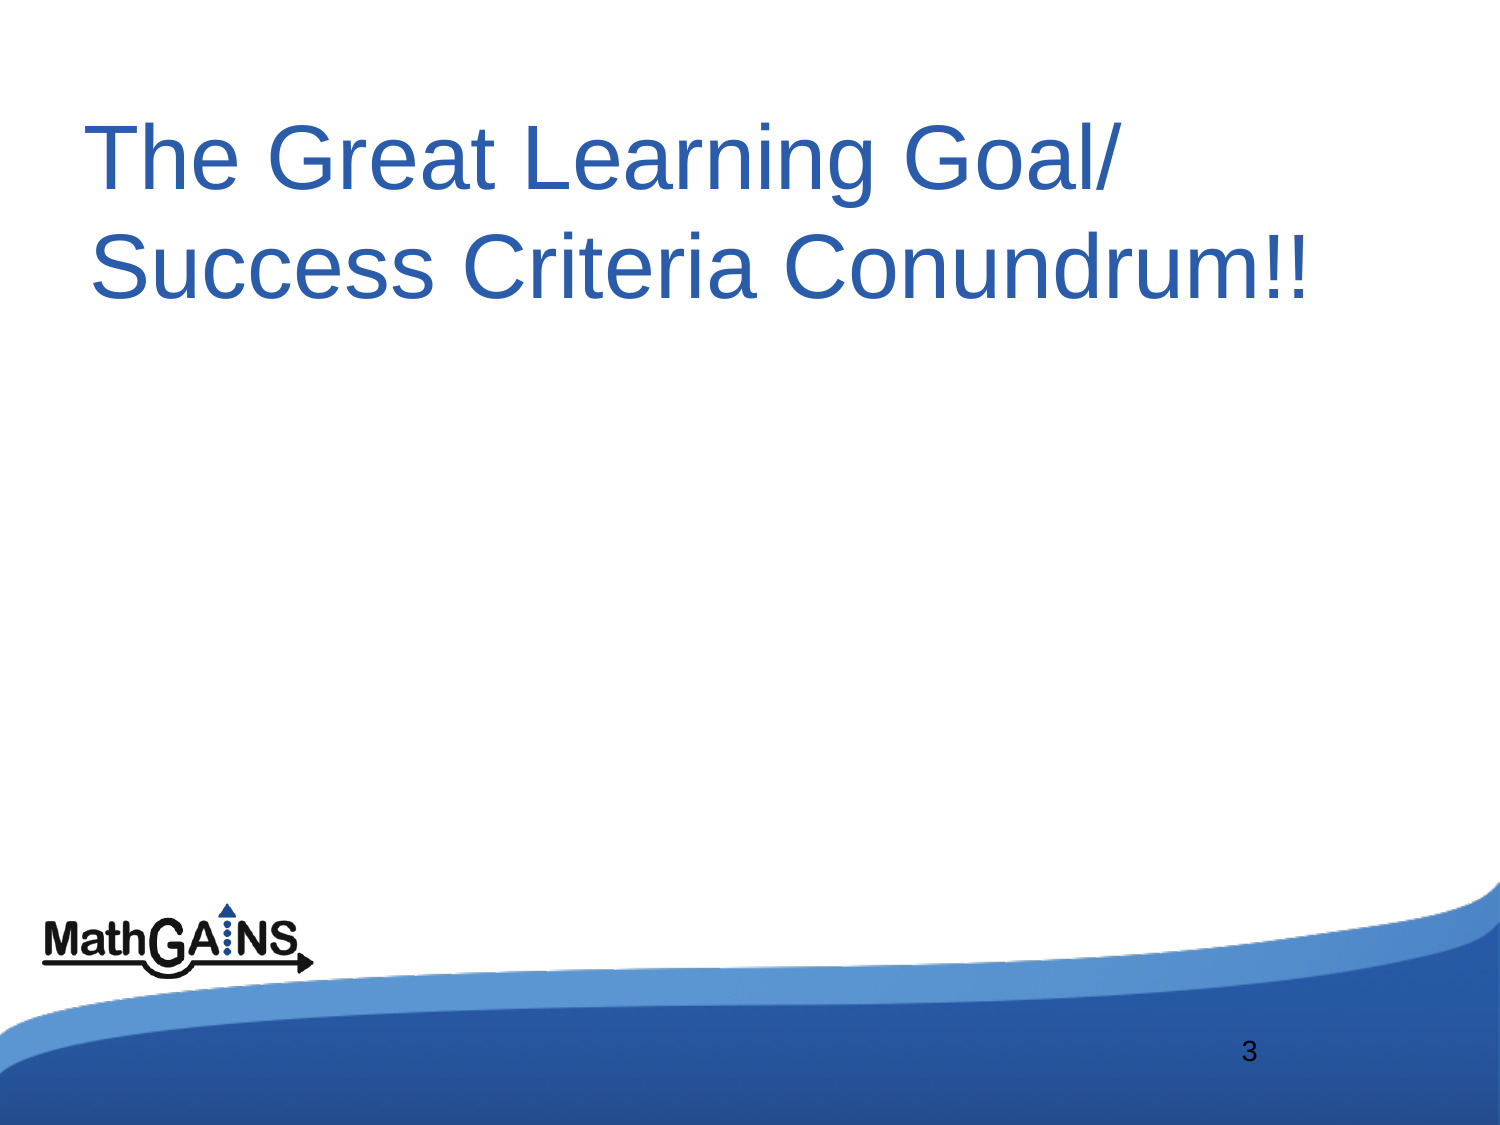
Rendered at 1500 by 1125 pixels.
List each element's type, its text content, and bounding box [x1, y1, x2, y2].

picture [0, 878, 1500, 1125]
slide_number 3 [1223, 1023, 1277, 1075]
title The Great Learning Goal/ Success Criteria Conundrum!! [74, 14, 1426, 401]
